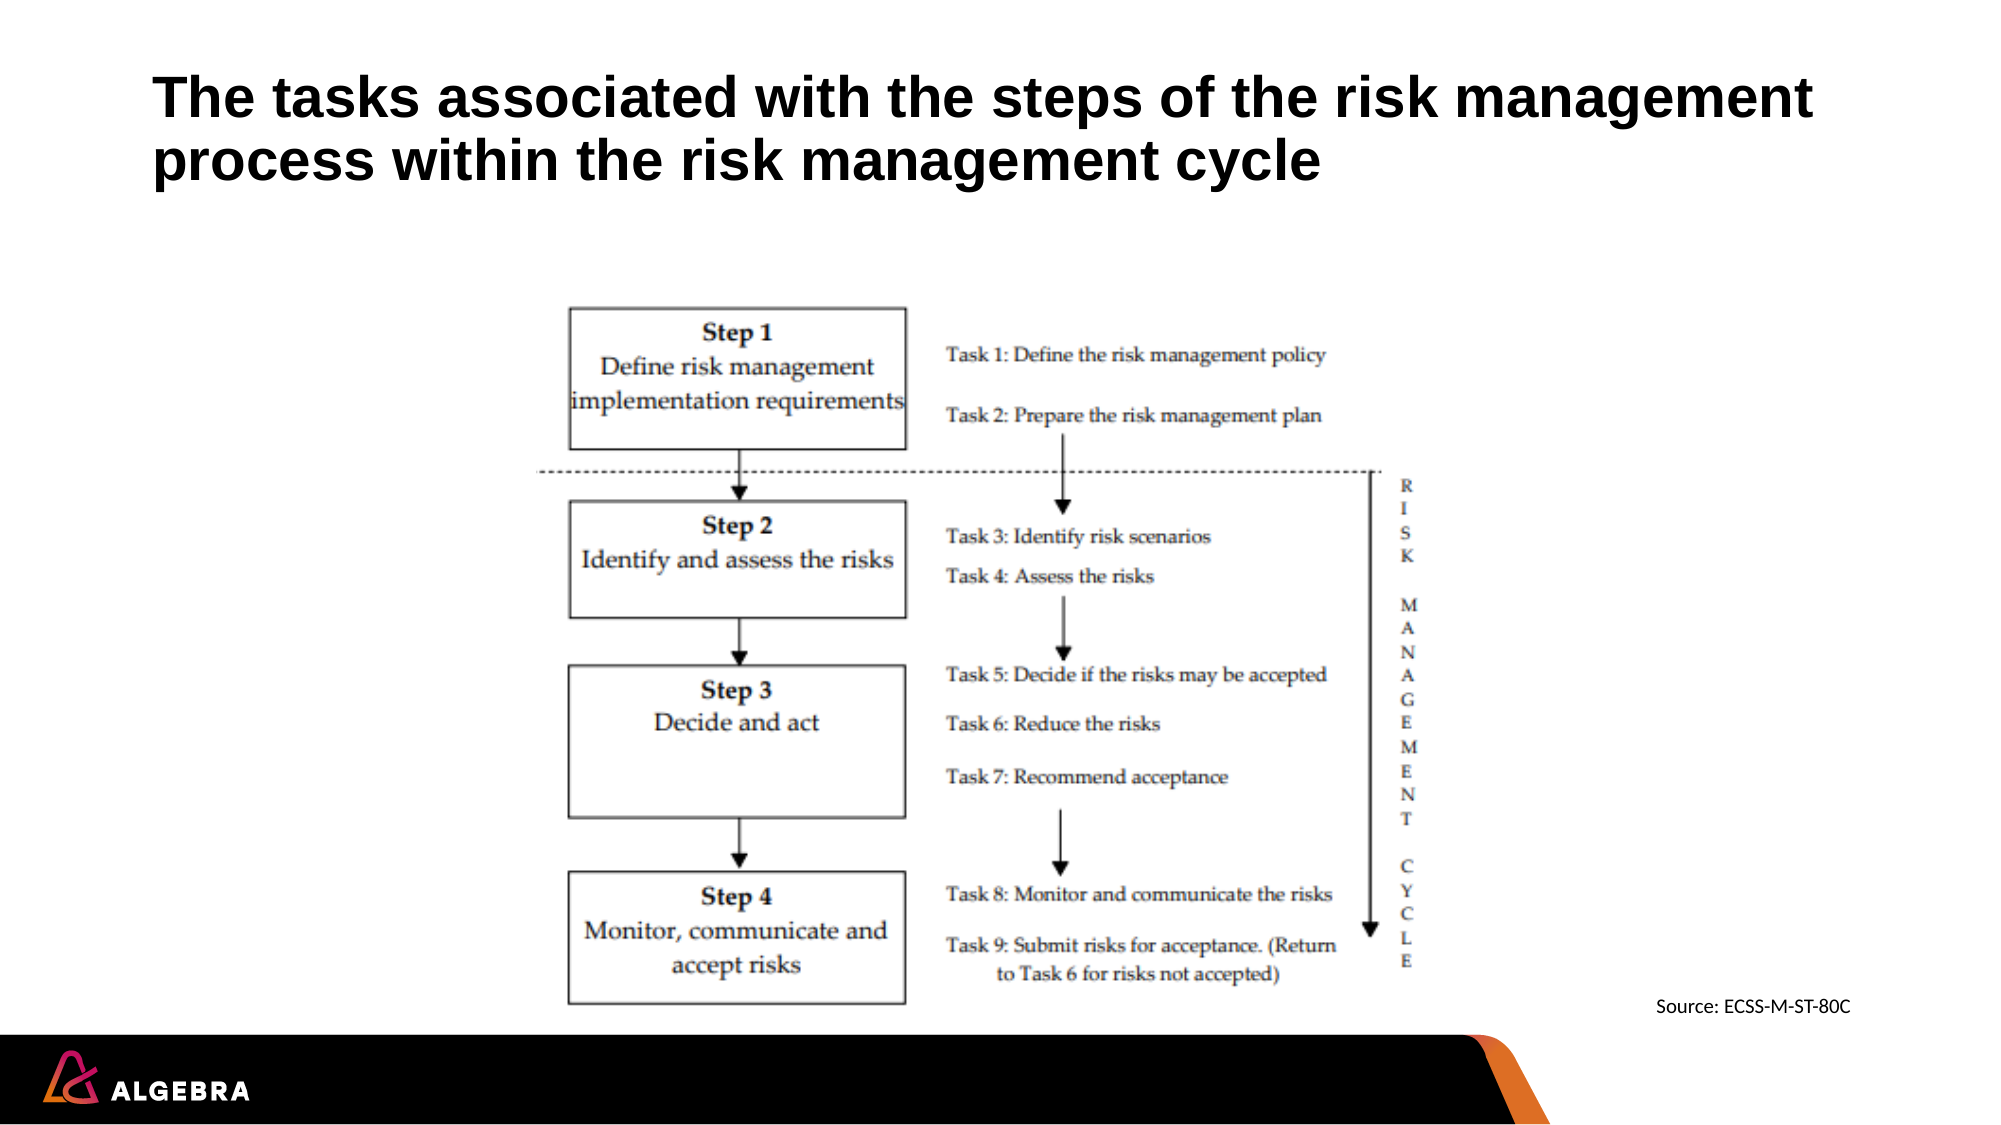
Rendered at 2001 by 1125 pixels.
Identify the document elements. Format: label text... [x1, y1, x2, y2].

picture [536, 286, 1465, 1031]
text_box Source: ECSS-M-ST-80C [1641, 985, 1901, 1022]
picture [0, 1034, 1733, 1125]
title The tasks associated with the steps of the risk management process within the risk management cycle [137, 59, 1863, 278]
